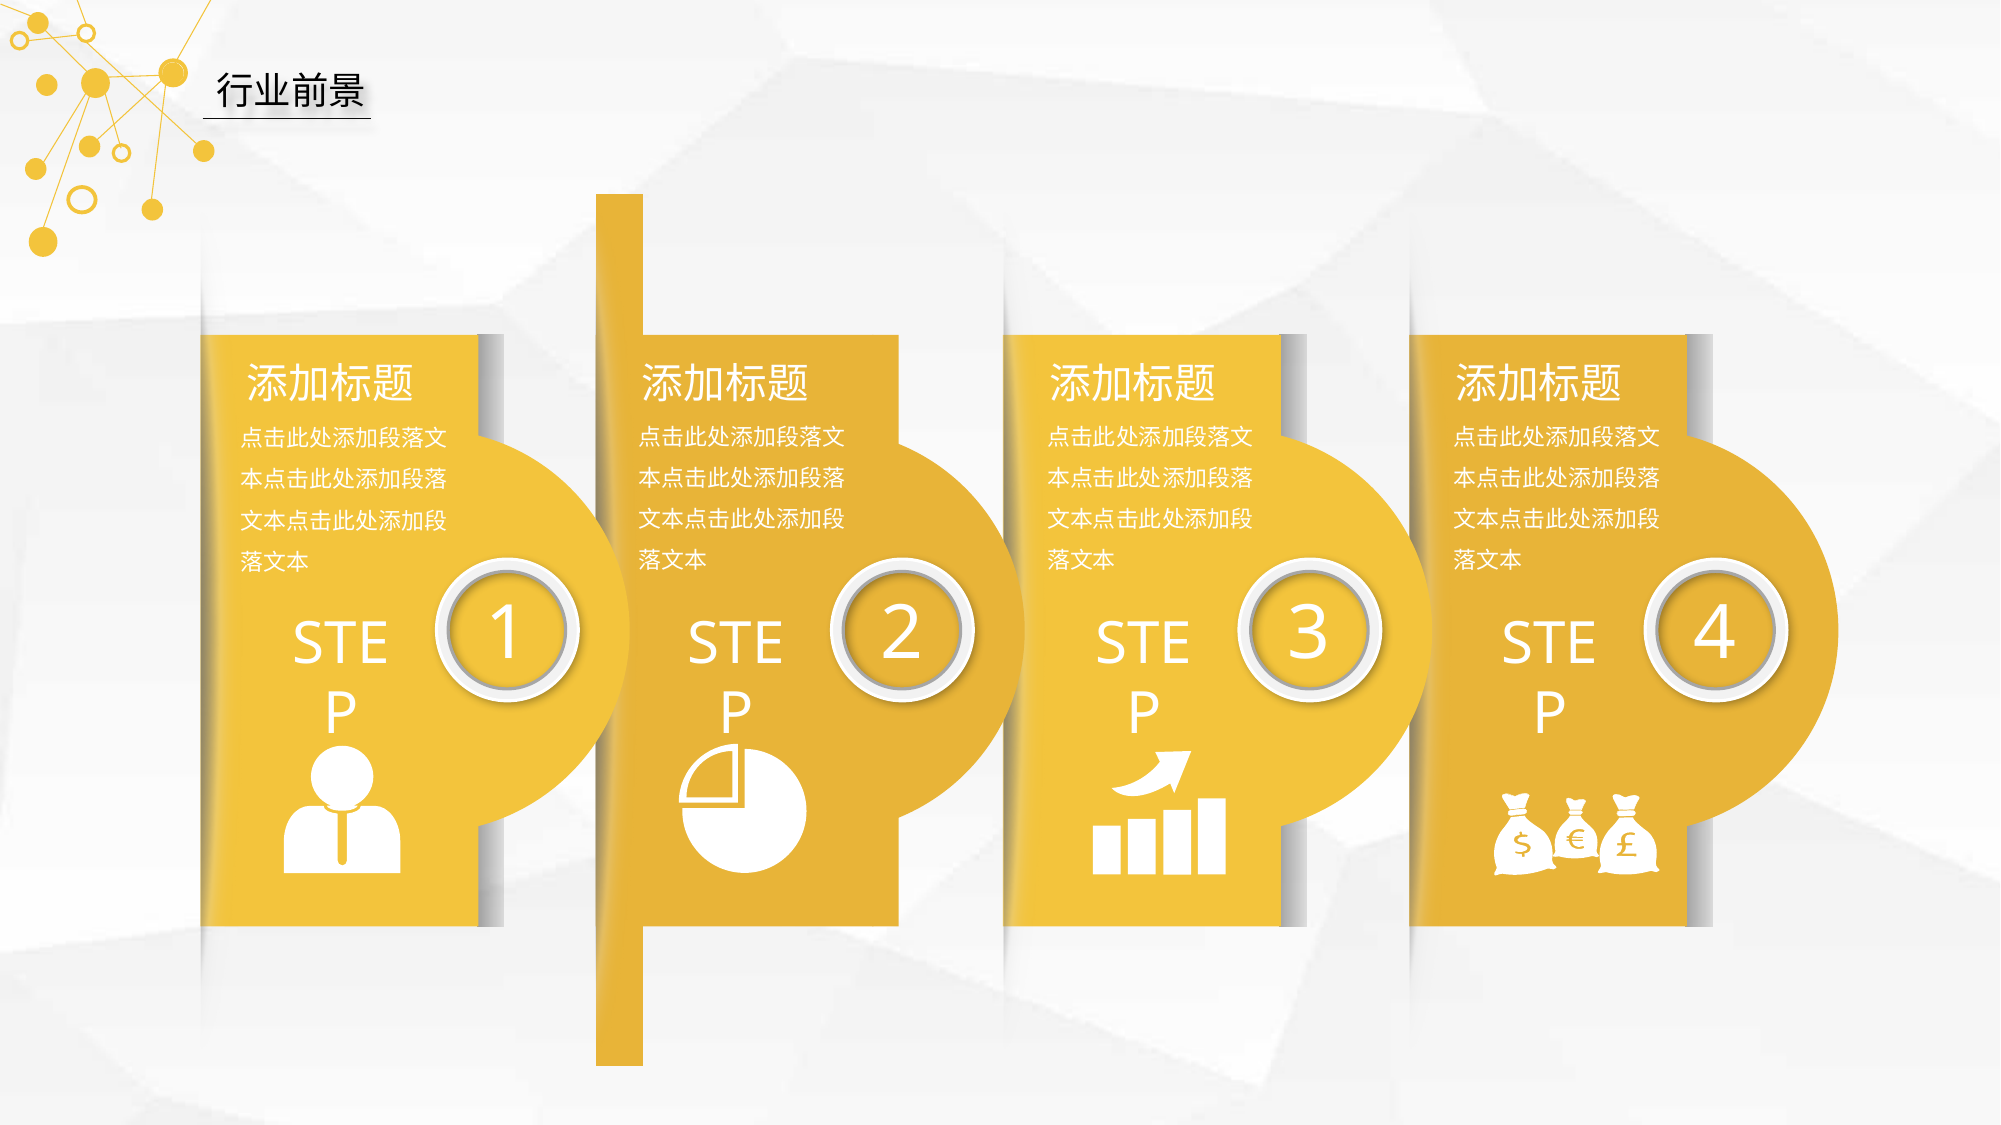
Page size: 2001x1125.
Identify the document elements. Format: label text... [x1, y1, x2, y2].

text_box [678, 743, 807, 873]
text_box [816, 559, 988, 701]
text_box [1488, 790, 1661, 876]
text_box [630, 194, 1025, 1066]
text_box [0, 0, 216, 256]
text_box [1433, 194, 1839, 1066]
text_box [283, 745, 401, 874]
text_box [1223, 559, 1395, 701]
picture [0, 0, 2001, 1125]
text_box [1025, 194, 1433, 1066]
text_box 行业前景 [216, 59, 382, 120]
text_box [1093, 751, 1226, 875]
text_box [421, 559, 593, 701]
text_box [1630, 559, 1801, 701]
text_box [200, 194, 630, 1066]
